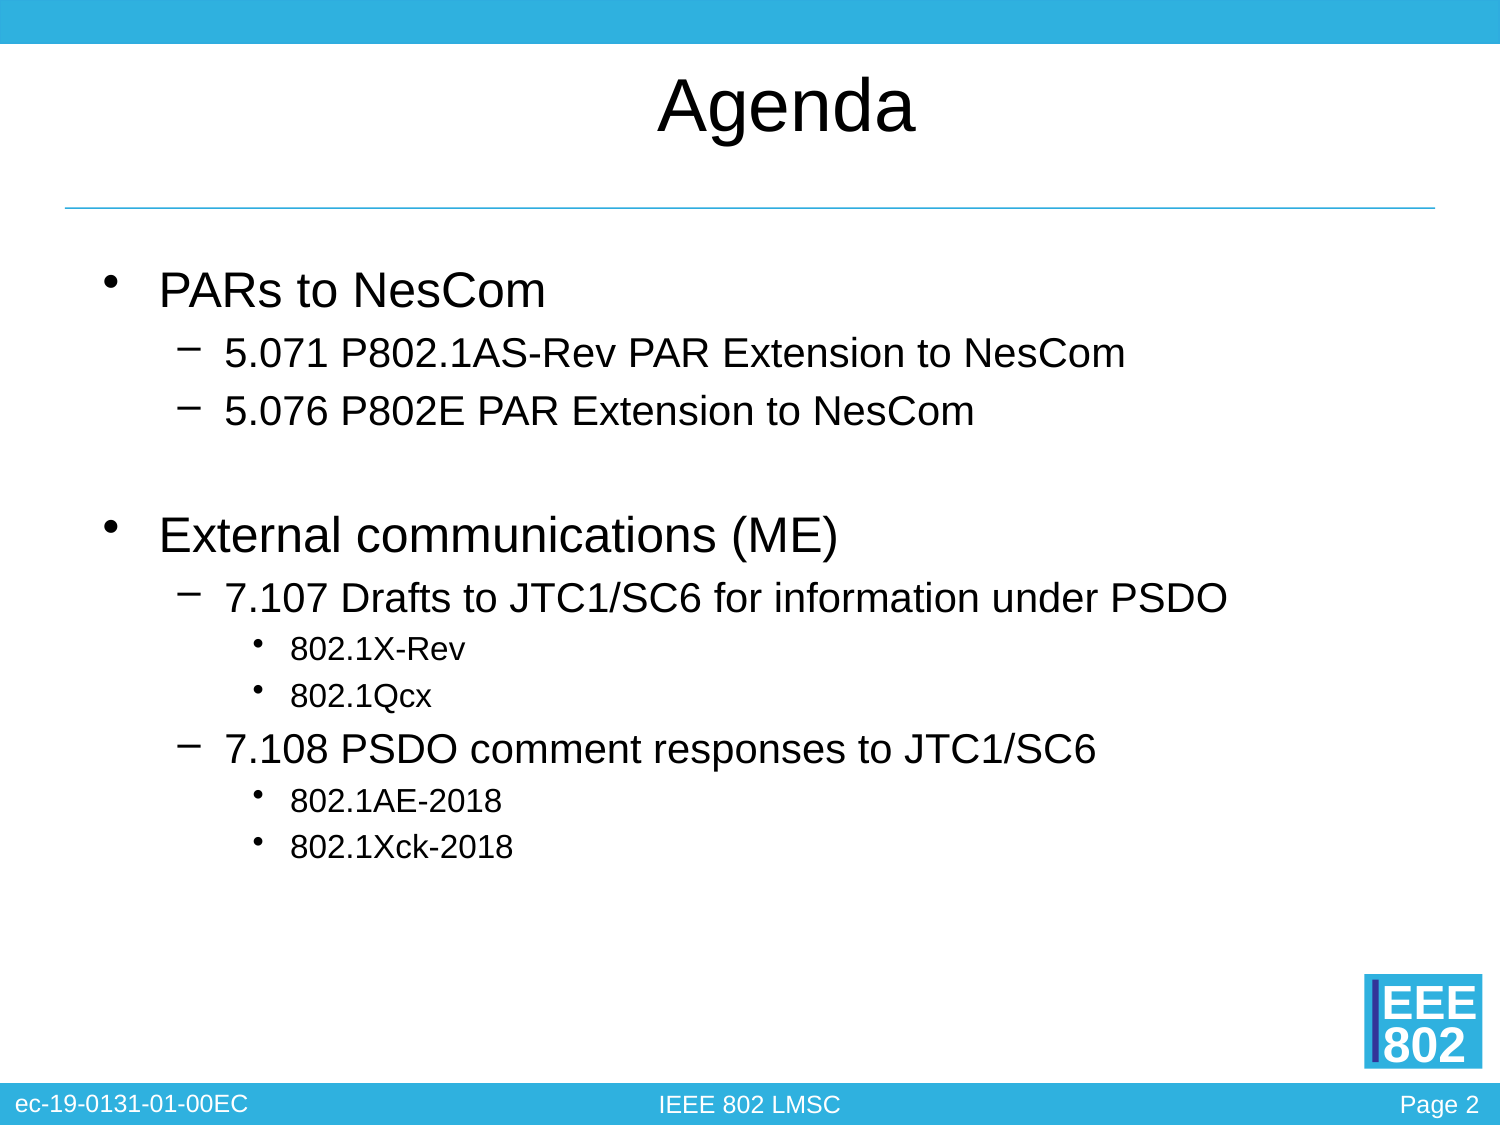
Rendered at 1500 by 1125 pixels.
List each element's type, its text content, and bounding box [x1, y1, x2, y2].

title Agenda [159, 7, 1435, 195]
list PARs to NesCom 5.071 P802.1AS-Rev PAR Extension to NesCom 5.076 P802E PAR Extension to NesCom External communications (ME) 7.107 Drafts to JTC1/SC6 for information under PSDO 802.1X-Rev 802.1Qcx 7.108 PSDO comment responses to JTC1/SC6 802.1AE-2018 802.1Xck-2018 [87, 249, 1447, 1000]
